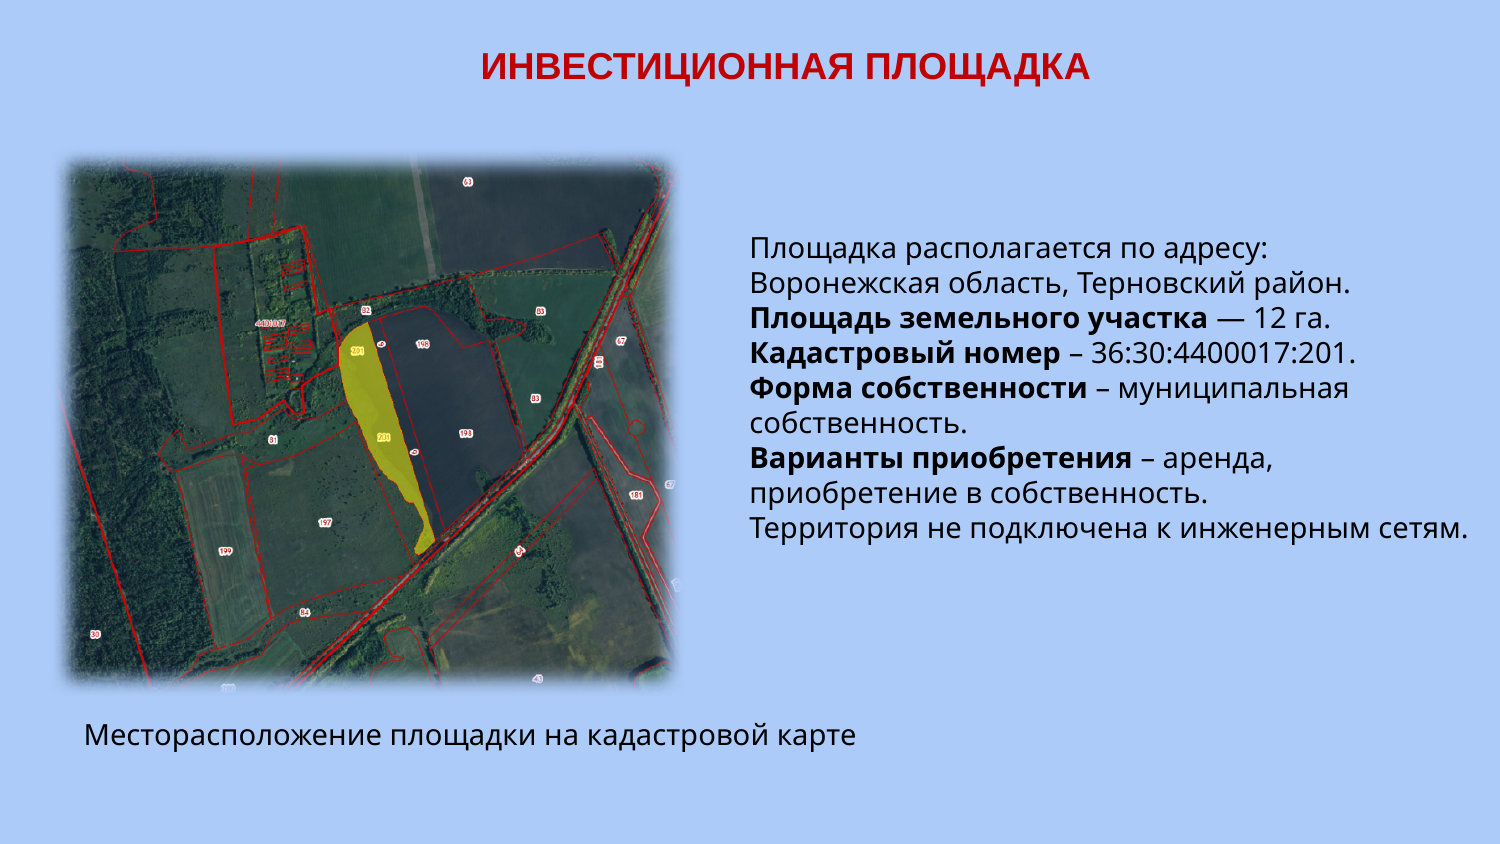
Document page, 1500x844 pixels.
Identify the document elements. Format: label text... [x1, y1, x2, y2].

text_box Площадка располагается по адресу: Воронежская область, Терновский район. Площадь земельного участка — 12 га. Кадастровый номер – 36:30:4400017:201. Форма собственности – муниципальная собственность. Варианты приобретения – аренда, приобретение в собственность. Территория не подключена к инженерным сетям. [734, 221, 1485, 552]
text_box ИНВЕСТИЦИОННАЯ ПЛОЩАДКА [465, 34, 1107, 95]
picture [49, 146, 685, 698]
text_box Месторасположение площадки на кадастровой карте [68, 708, 1288, 759]
